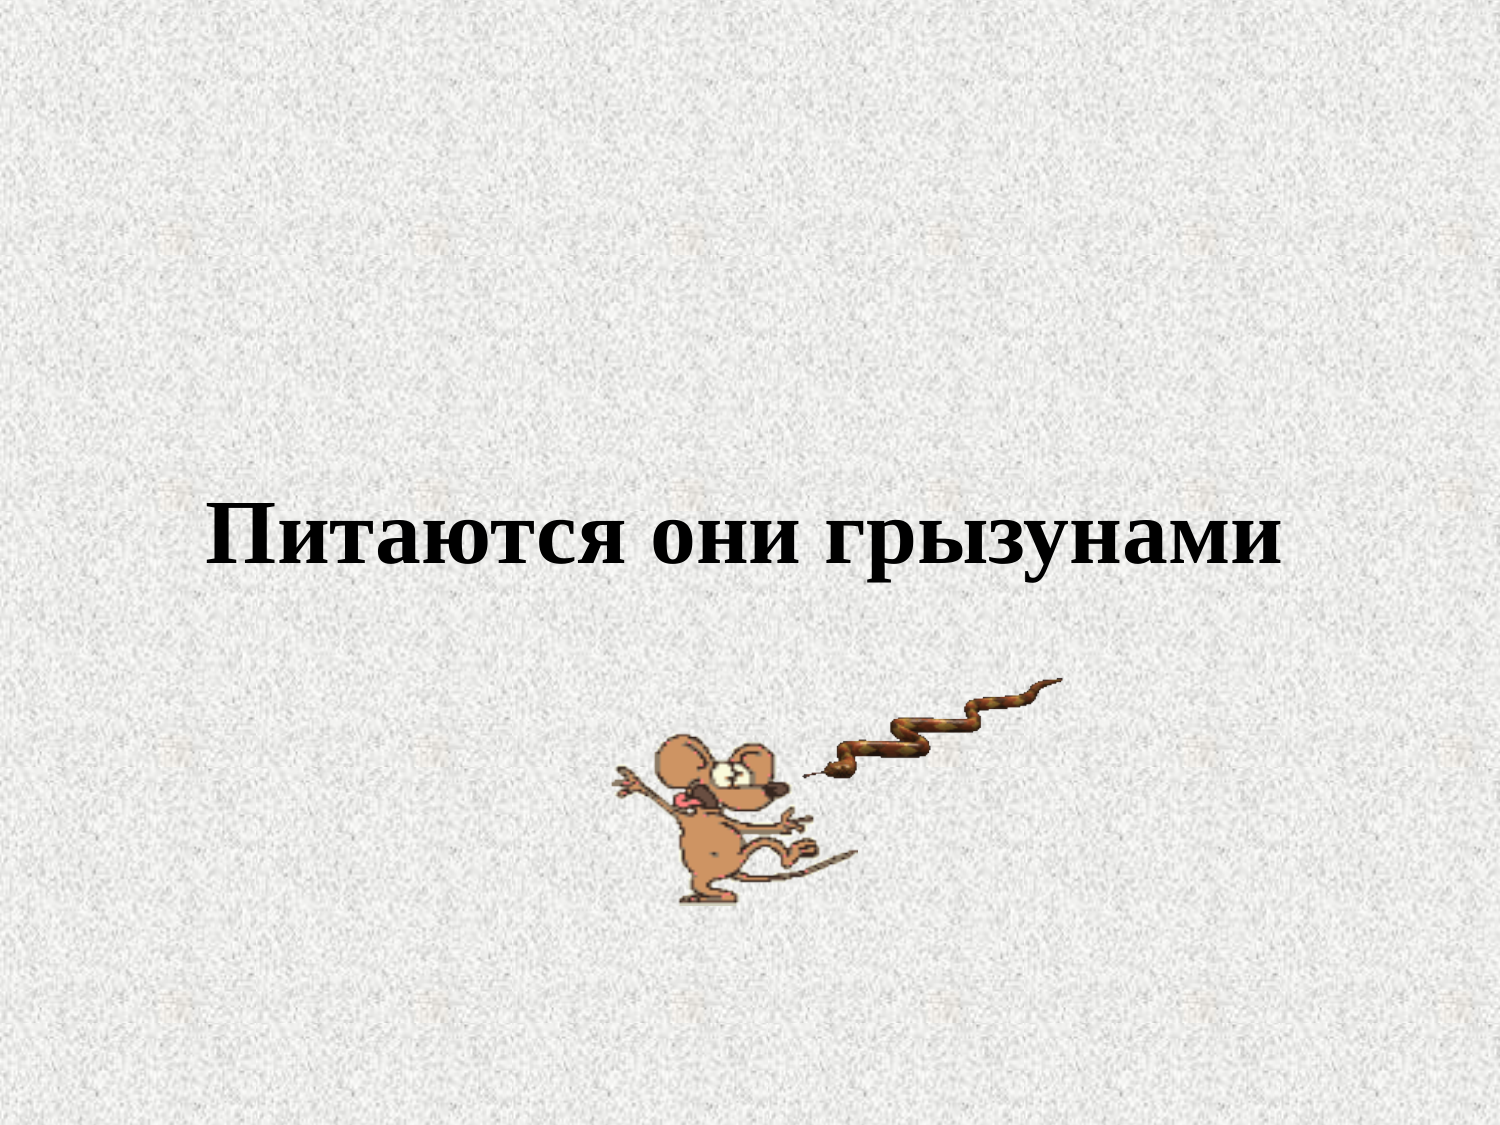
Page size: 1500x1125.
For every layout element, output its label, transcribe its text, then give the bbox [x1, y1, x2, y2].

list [609, 679, 859, 906]
picture [0, 0, 1500, 1125]
title Питаются они грызунами [70, 433, 1421, 622]
